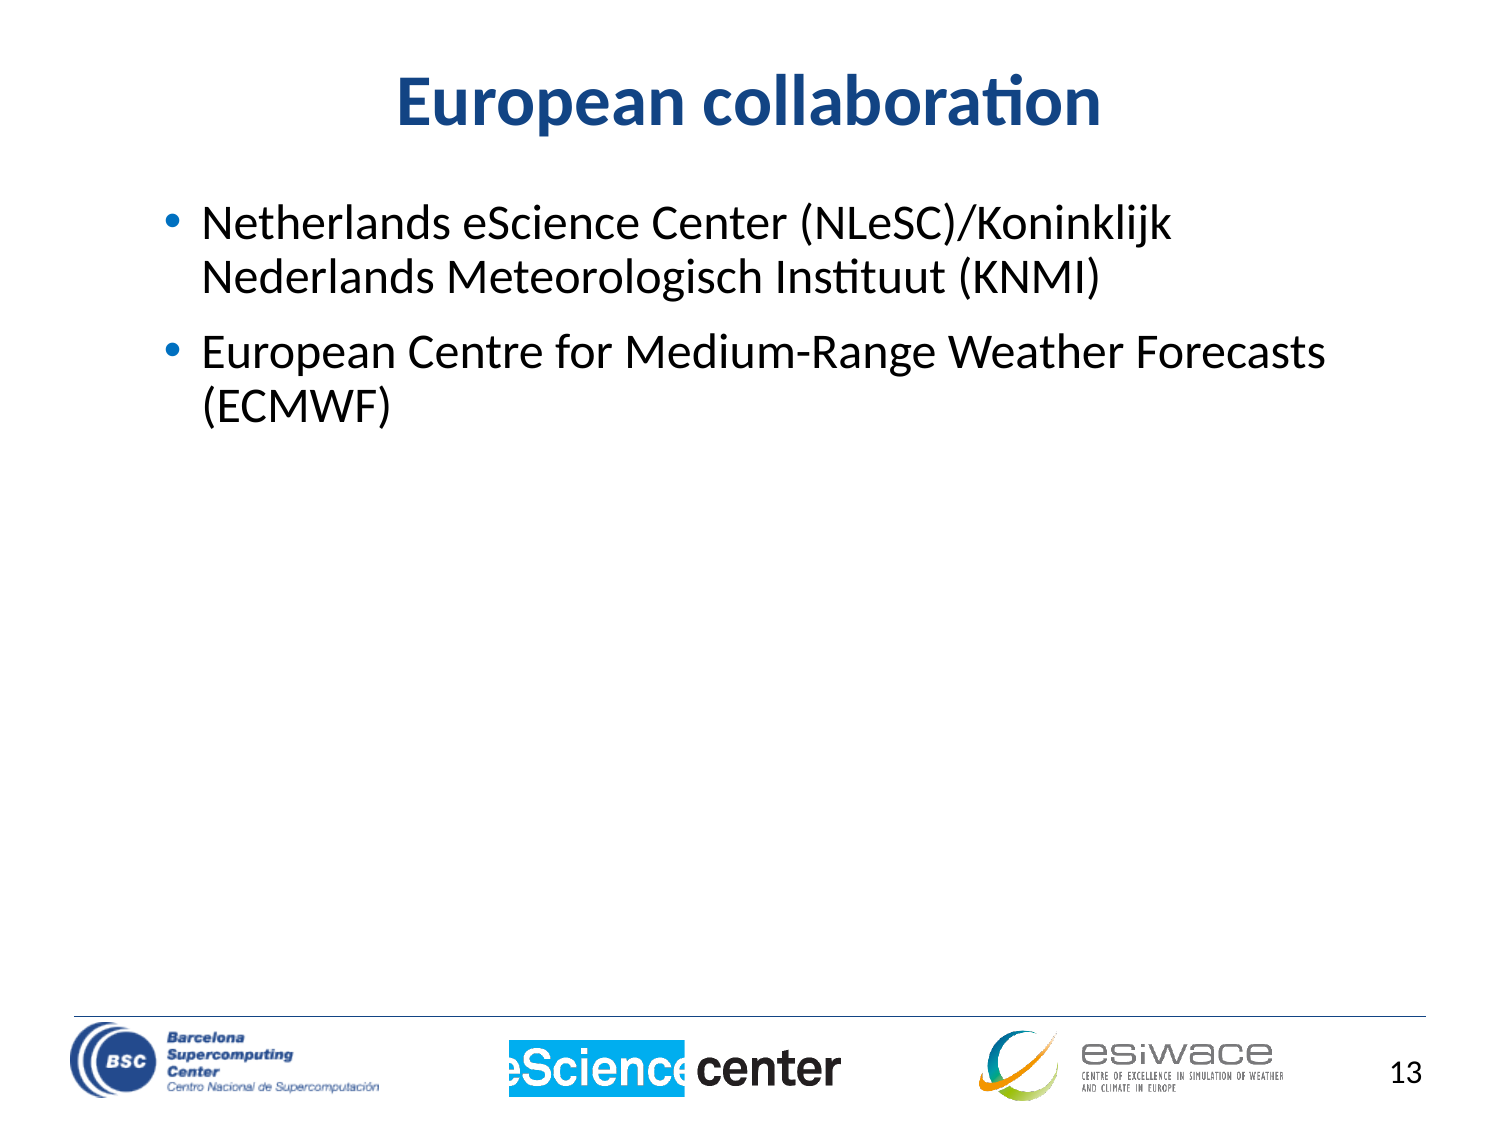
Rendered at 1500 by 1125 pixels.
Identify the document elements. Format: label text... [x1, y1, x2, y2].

list Netherlands eScience Center (NLeSC)/Koninklijk Nederlands Meteorologisch Instituut (KNMI) European Centre for Medium-Range Weather Forecasts (ECMWF) [140, 166, 1360, 1006]
title European collaboration [192, 45, 1308, 159]
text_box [73, 1016, 1438, 1103]
